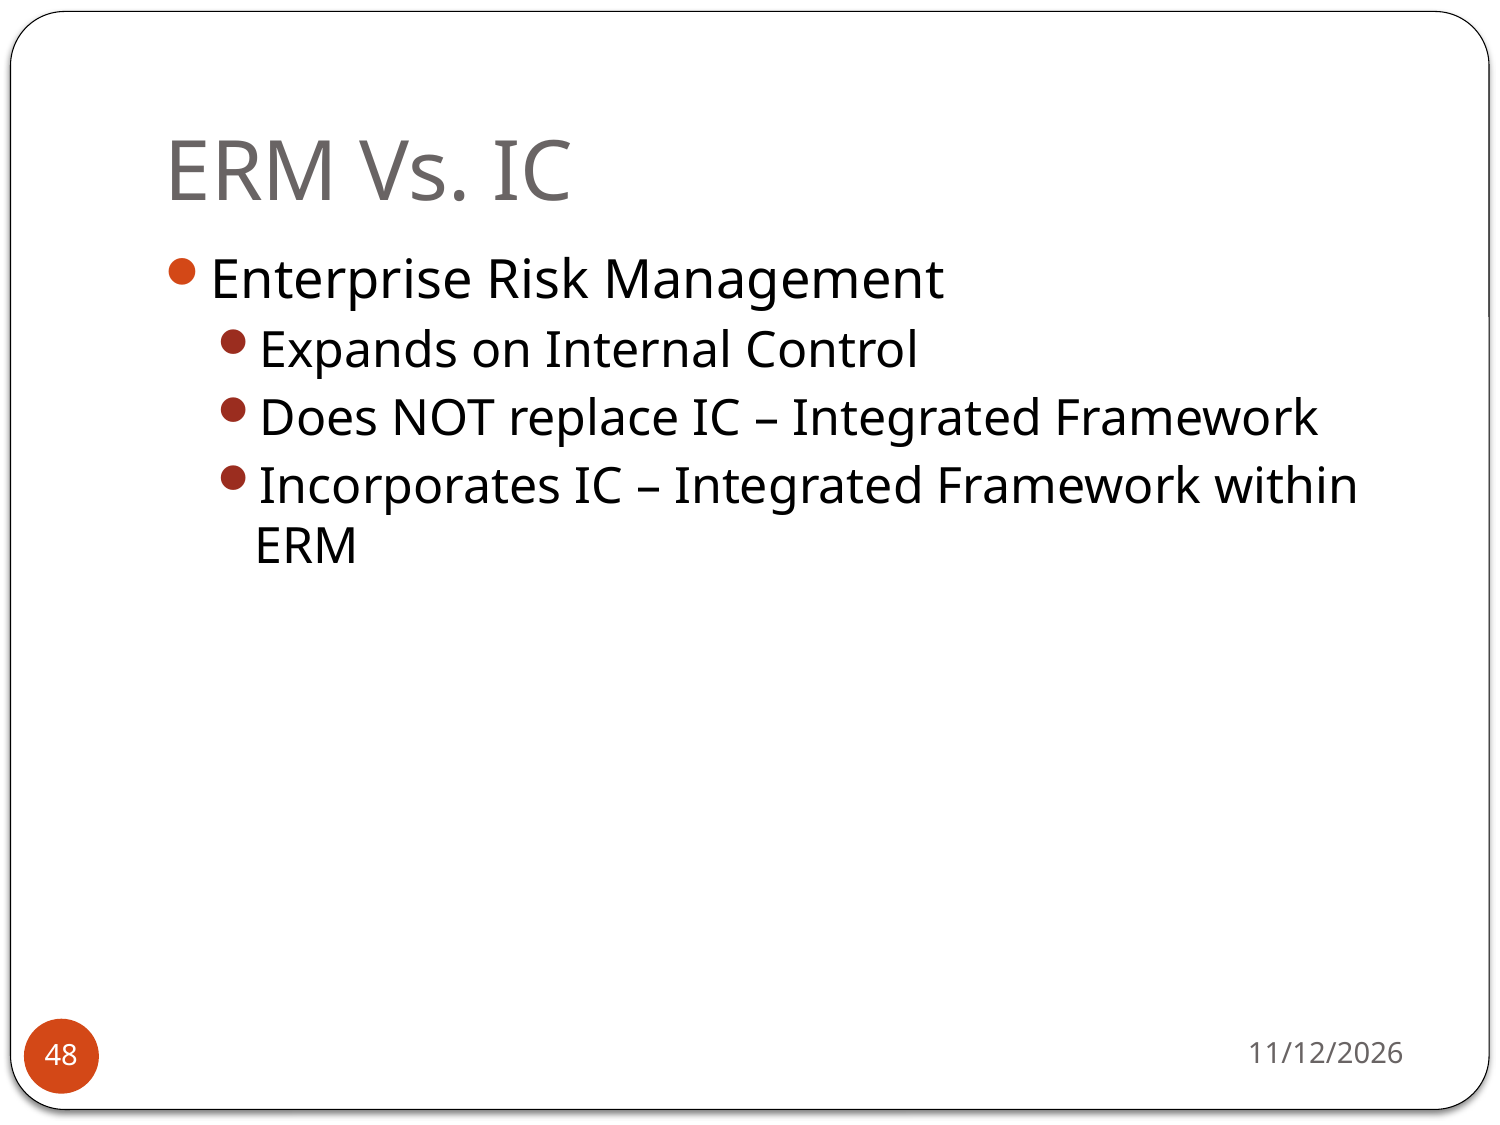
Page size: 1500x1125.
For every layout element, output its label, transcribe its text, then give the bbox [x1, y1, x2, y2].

slide_number 48 [23, 1018, 99, 1094]
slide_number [1012, 1015, 1419, 1094]
title ERM Vs. IC [150, 45, 1425, 233]
list Enterprise Risk Management Expands on Internal Control Does NOT replace IC – Integrated Framework Incorporates IC – Integrated Framework within ERM [150, 237, 1425, 988]
